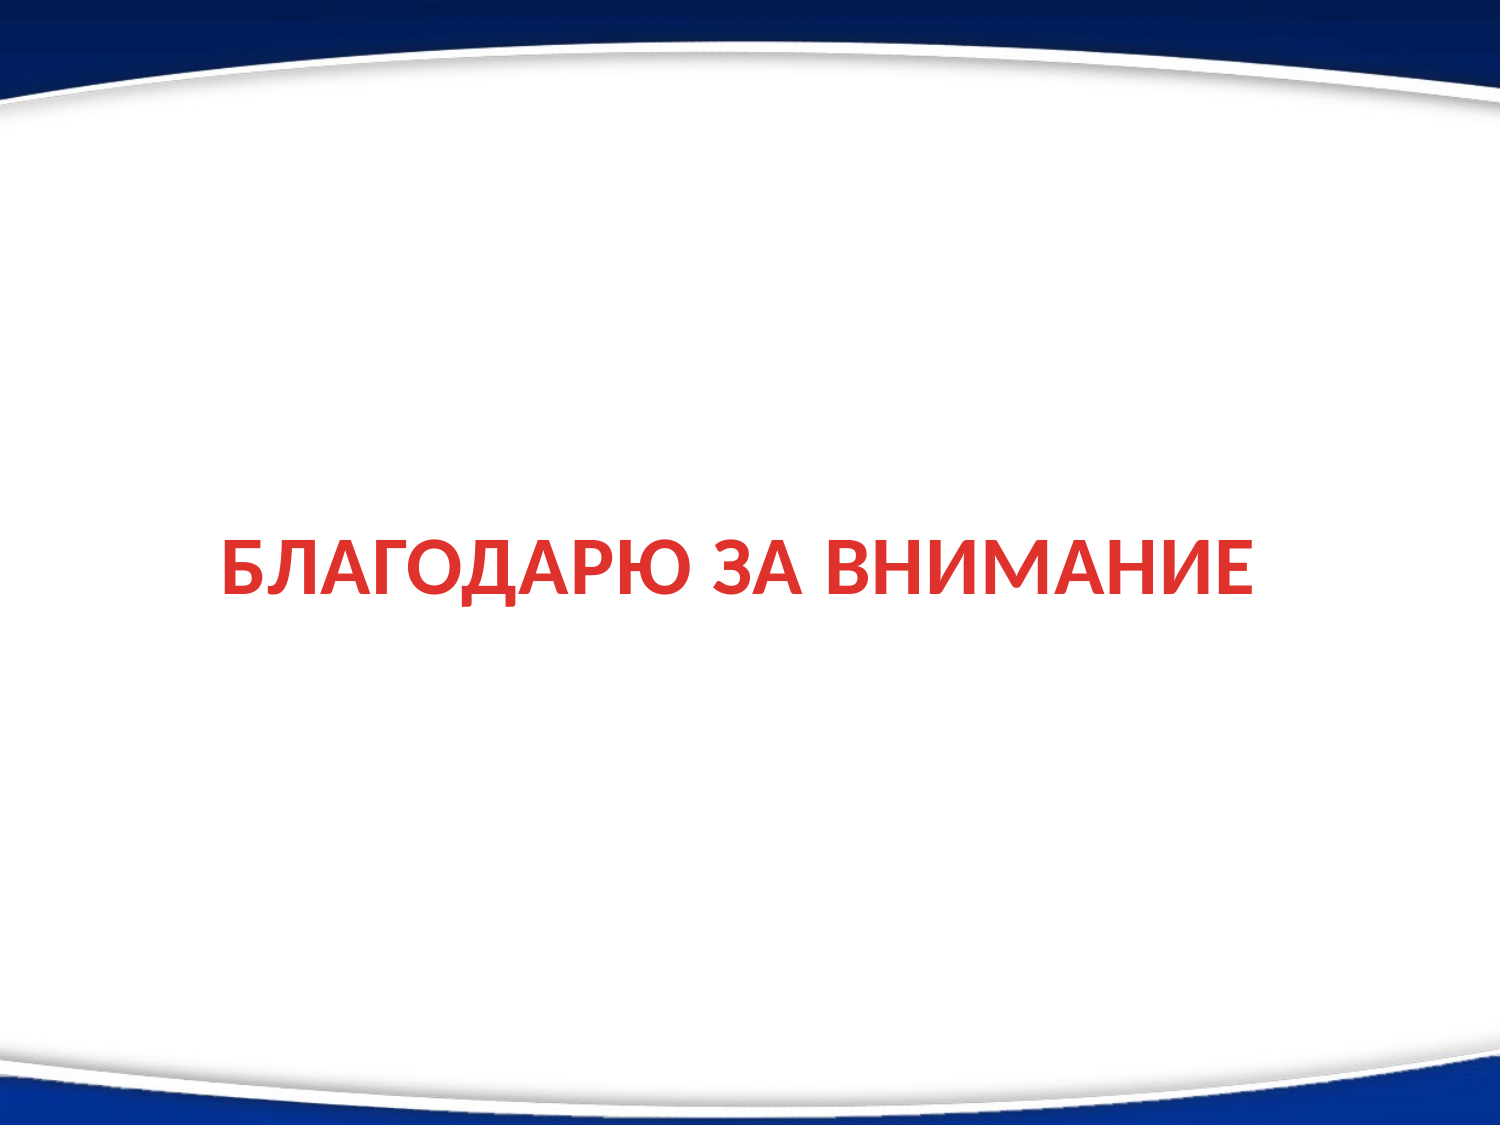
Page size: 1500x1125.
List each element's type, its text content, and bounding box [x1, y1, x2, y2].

text_box БЛАГОДАРЮ ЗА ВНИМАНИЕ [64, 503, 1412, 619]
picture [0, 0, 1500, 1125]
